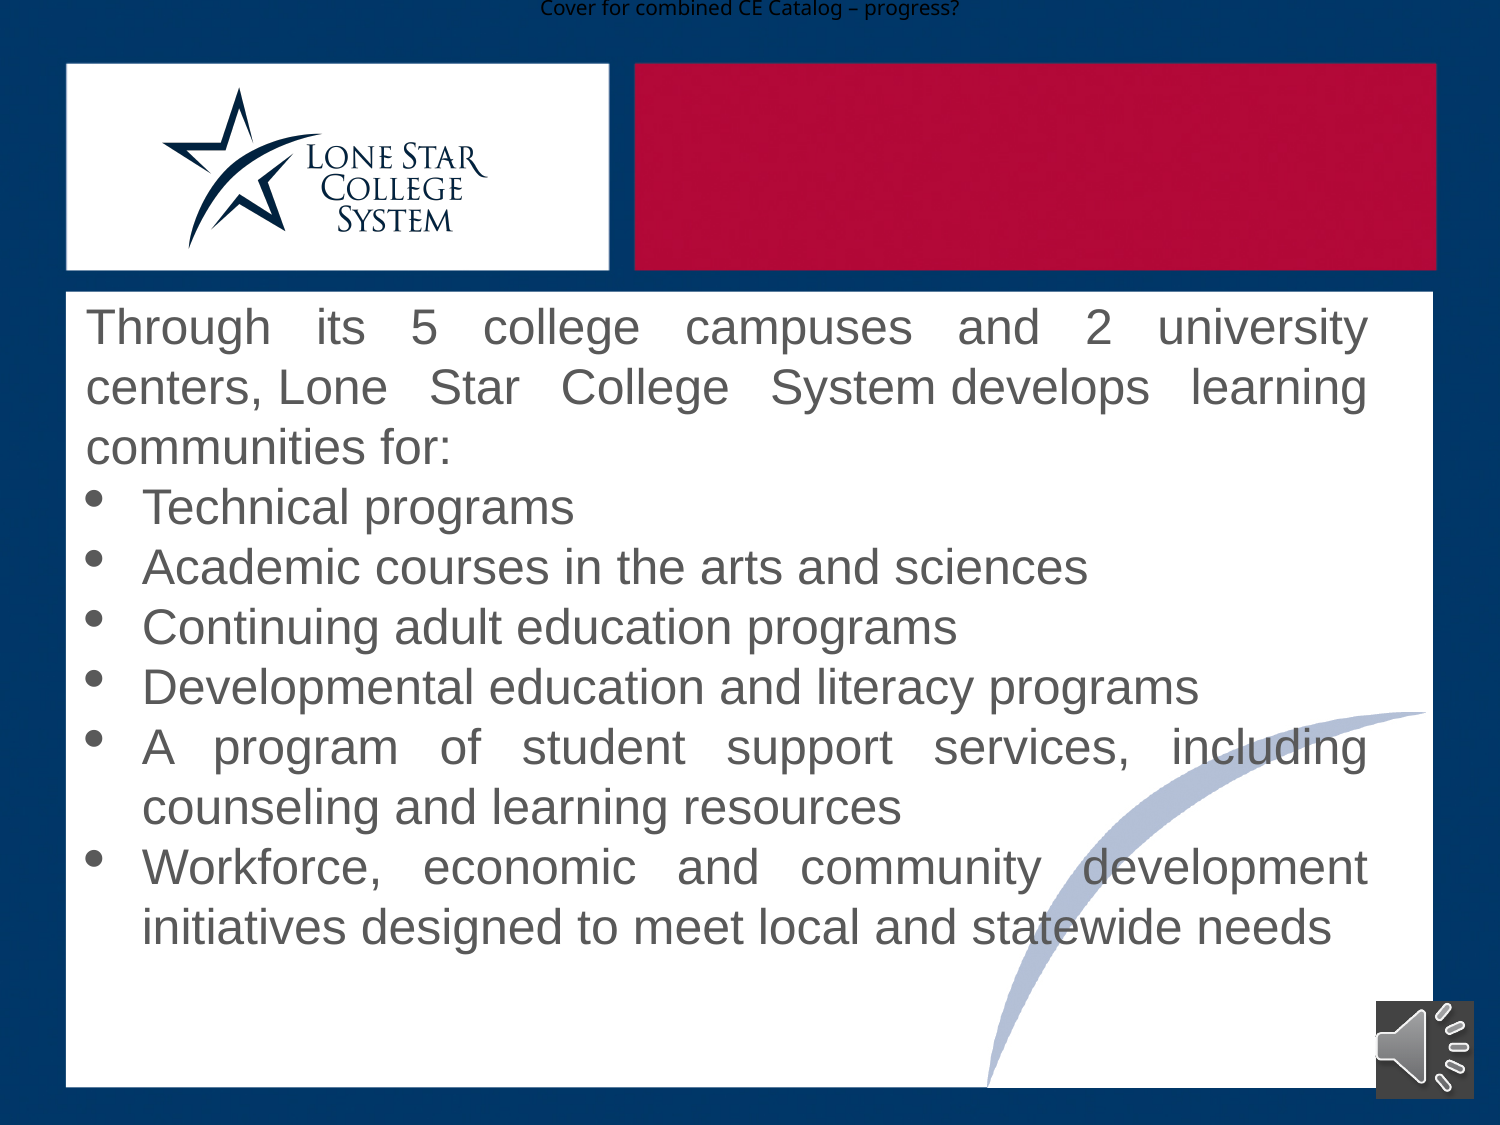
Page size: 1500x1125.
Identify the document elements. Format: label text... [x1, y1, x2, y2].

picture [0, 0, 1500, 1125]
text_box Through its 5 college campuses and 2 university centers, Lone Star College System develops learning communities for: Technical programs Academic courses in the arts and sciences Continuing adult education programs Developmental education and literacy programs A program of student support services, including counseling and learning resources Workforce, economic and community development initiatives designed to meet local and statewide needs [70, 287, 1384, 963]
text_box Cover for combined CE Catalog – progress? [525, 0, 975, 88]
